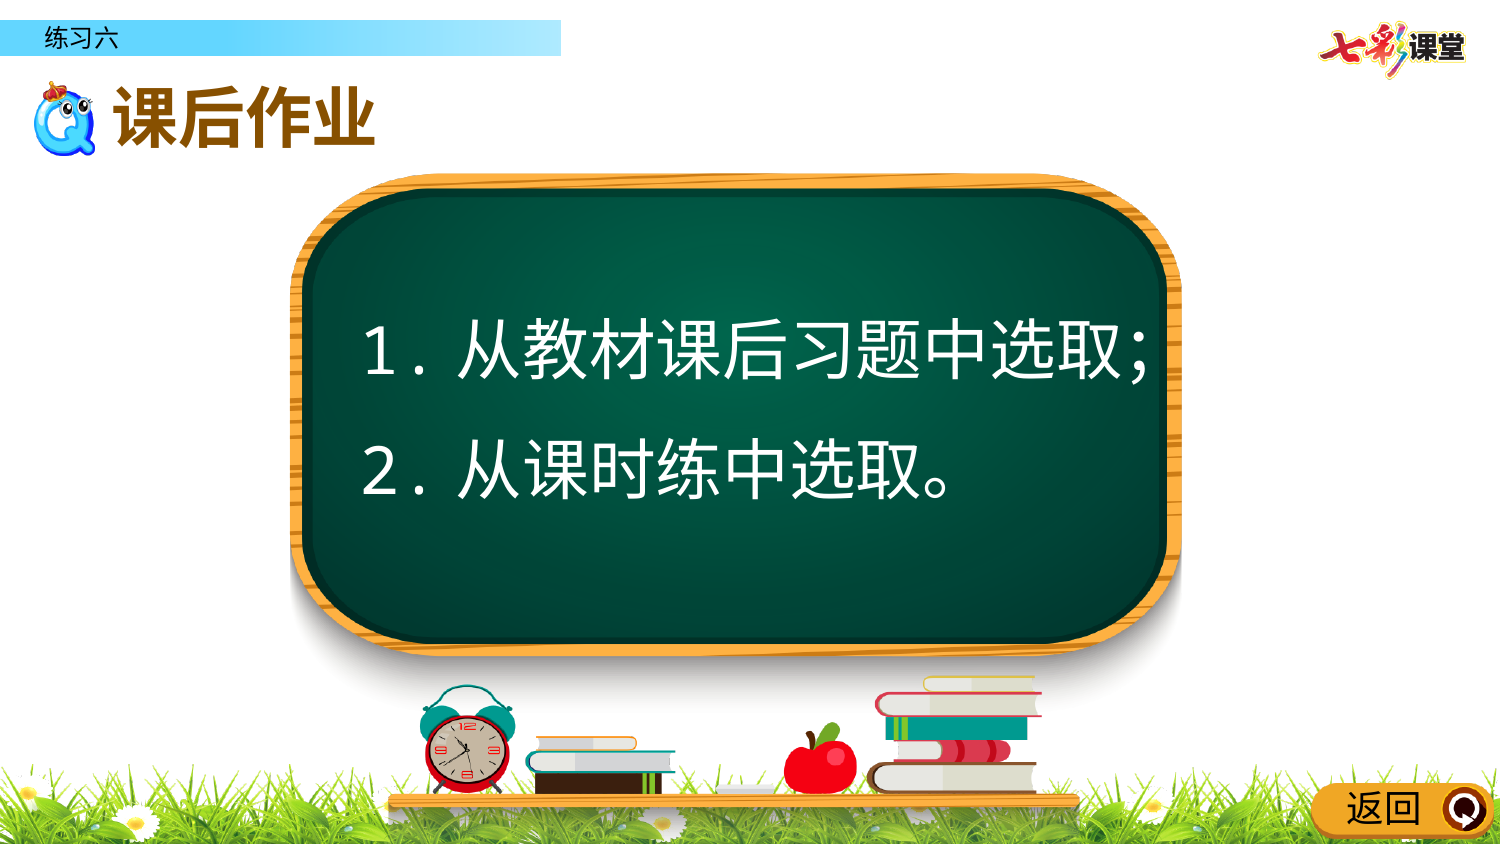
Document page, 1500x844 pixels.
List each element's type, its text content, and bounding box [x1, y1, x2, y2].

picture [34, 80, 96, 157]
picture [0, 173, 1500, 844]
picture [1316, 20, 1468, 80]
text_box 课后作业 [100, 69, 404, 161]
